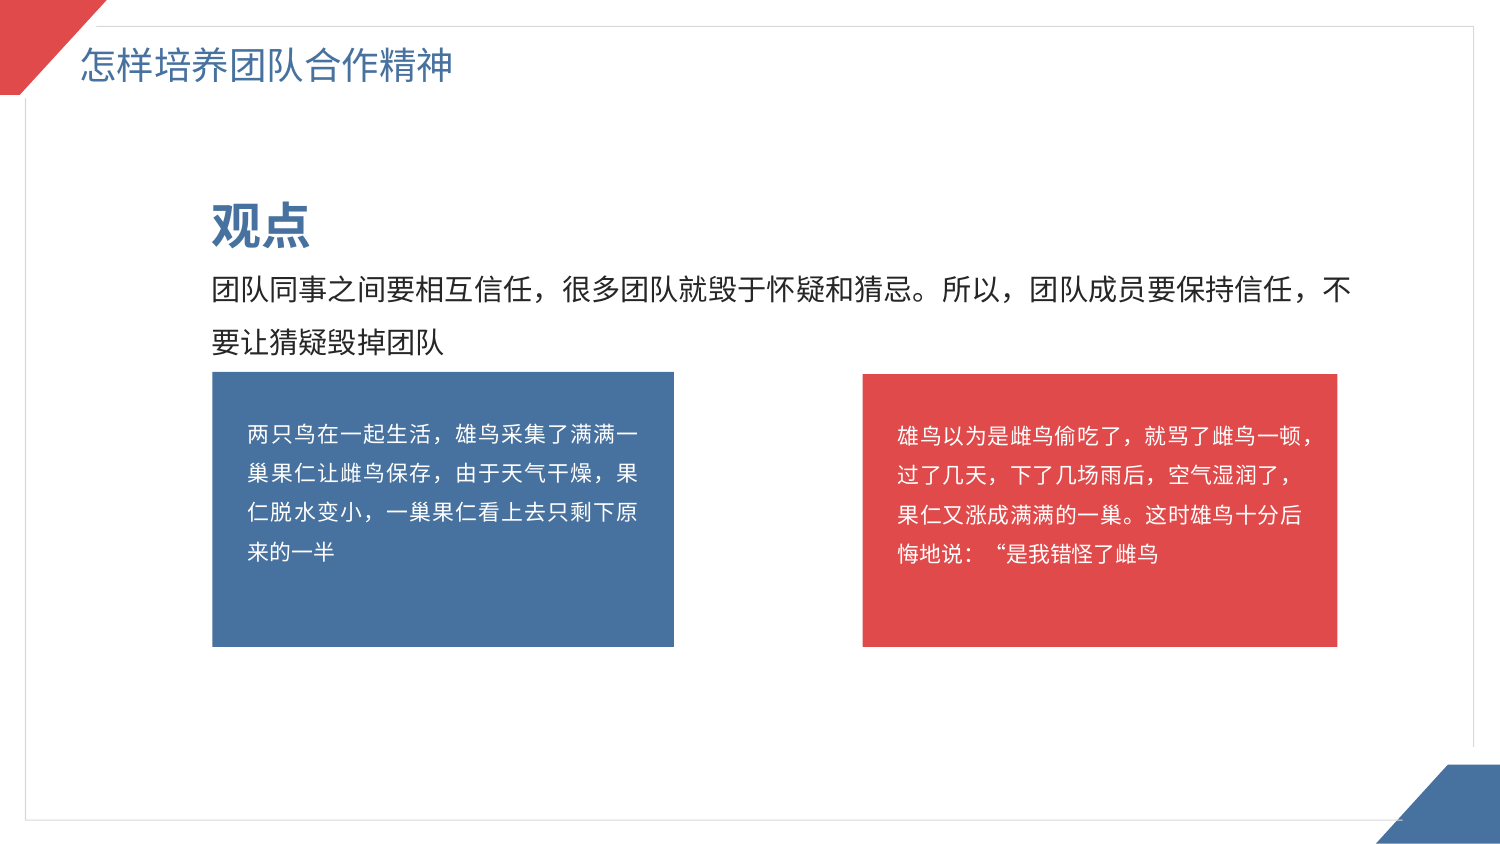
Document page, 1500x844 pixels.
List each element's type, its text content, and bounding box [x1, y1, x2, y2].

text_box 观点 团队同事之间要相互信任，很多团队就毁于怀疑和猜忌。所以，团队成员要保持信任，不要让猜疑毁掉团队 [198, 159, 1375, 335]
text_box 两只鸟在一起生活，雄鸟采集了满满一巢果仁让雌鸟保存，由于天气干燥，果仁脱水变小，一巢果仁看上去只剩下原来的一半 [211, 371, 675, 648]
text_box 雄鸟以为是雌鸟偷吃了，就骂了雌鸟一顿，过了几天，下了几场雨后，空气湿润了，果仁又涨成满满的一巢。这时雄鸟十分后悔地说：“是我错怪了雌鸟 [861, 373, 1338, 648]
